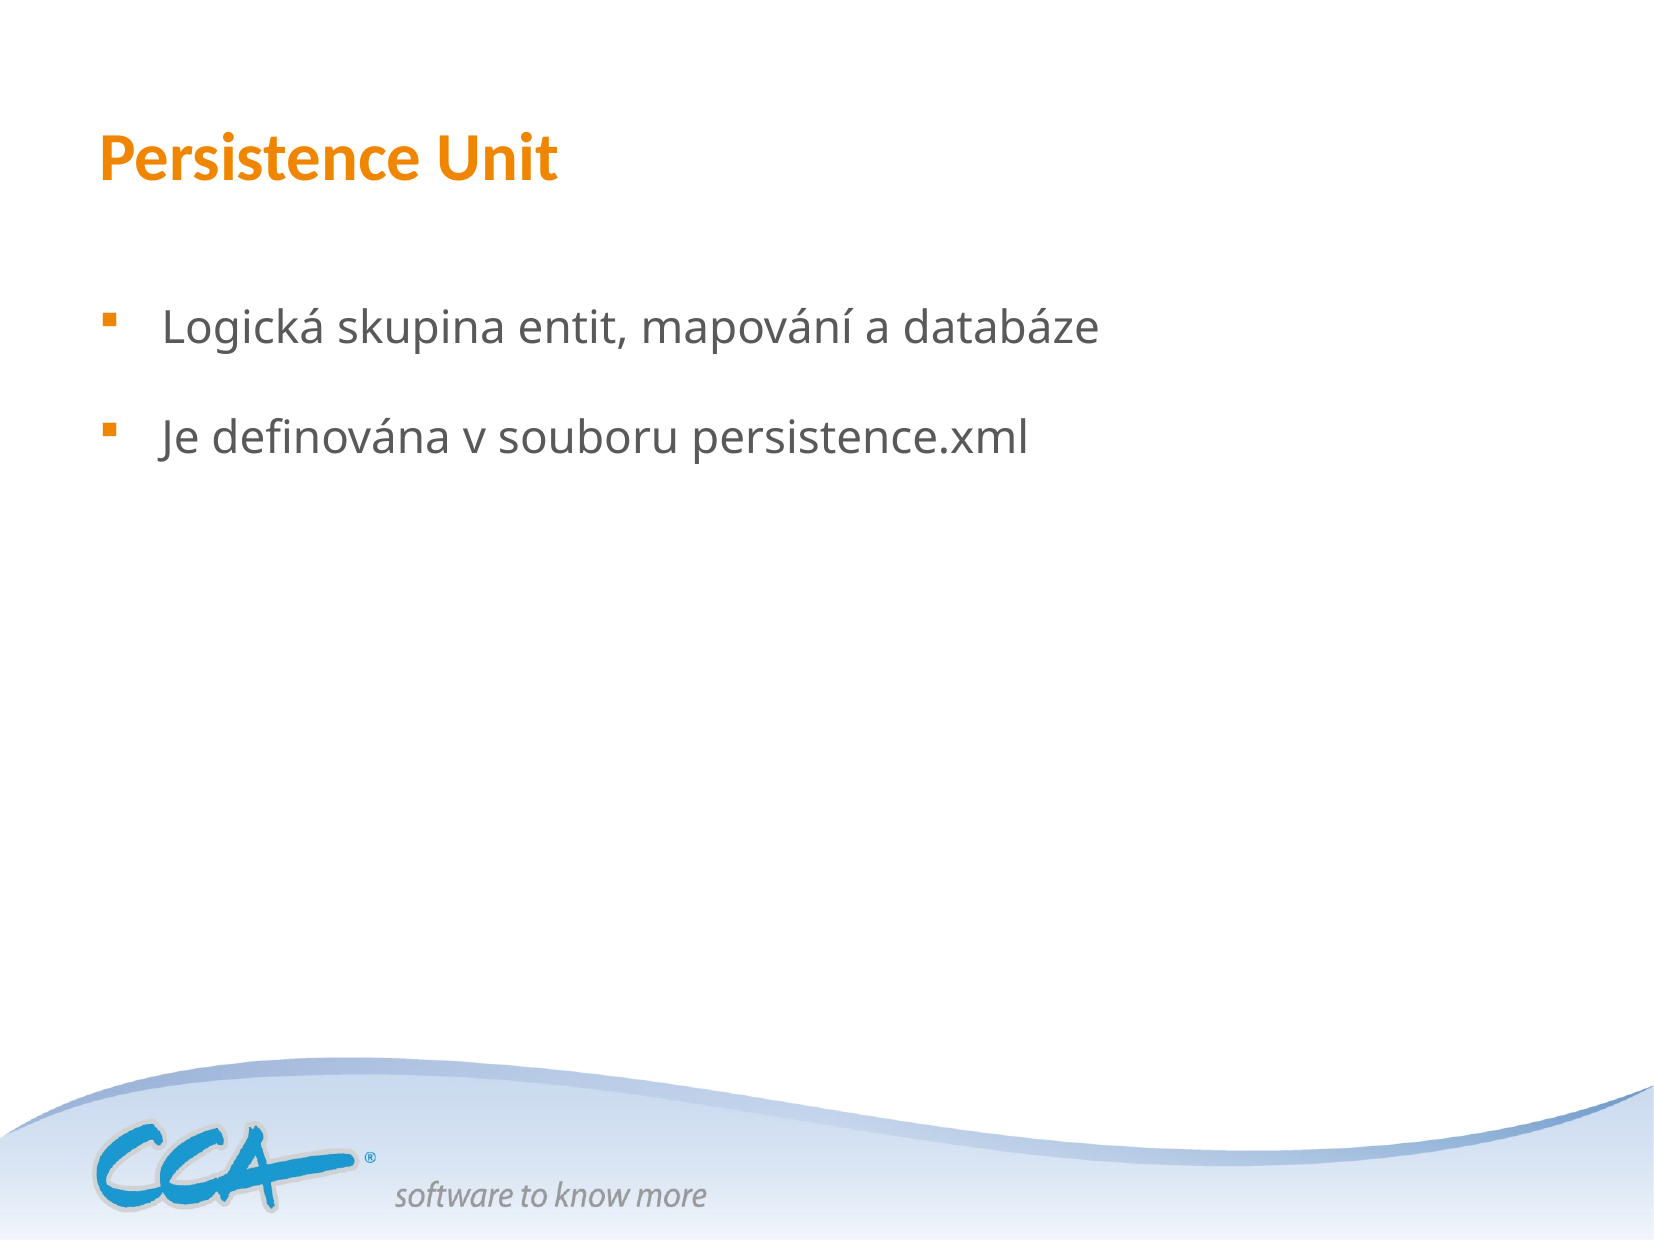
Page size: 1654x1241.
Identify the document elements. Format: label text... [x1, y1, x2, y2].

list Logická skupina entit, mapování a databáze Je definována v souboru persistence.xml [82, 289, 1571, 1108]
title Persistence Unit [82, 49, 1571, 257]
picture [0, 0, 1654, 1240]
